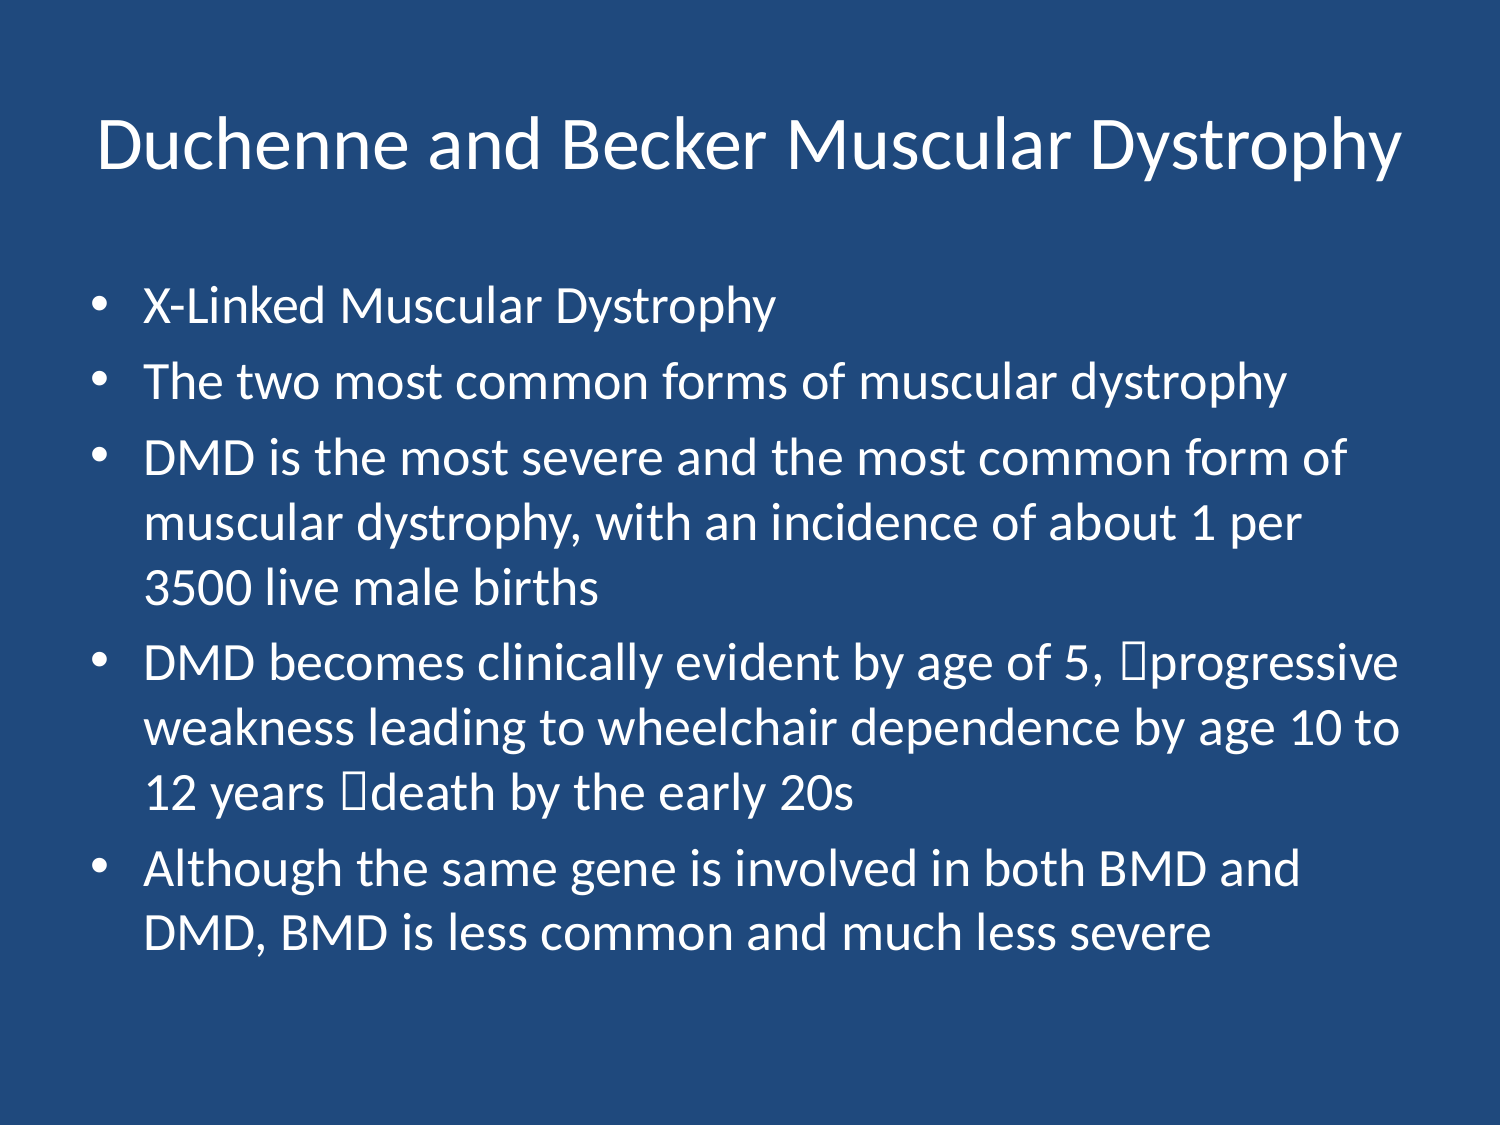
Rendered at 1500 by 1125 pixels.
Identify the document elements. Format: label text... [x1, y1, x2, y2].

title Duchenne and Becker Muscular Dystrophy [75, 45, 1425, 233]
list X-Linked Muscular Dystrophy The two most common forms of muscular dystrophy DMD is the most severe and the most common form of muscular dystrophy, with an incidence of about 1 per 3500 live male births DMD becomes clinically evident by age of 5, progressive weakness leading to wheelchair dependence by age 10 to 12 years death by the early 20s Although the same gene is involved in both BMD and DMD, BMD is less common and much less severe [75, 262, 1425, 1005]
